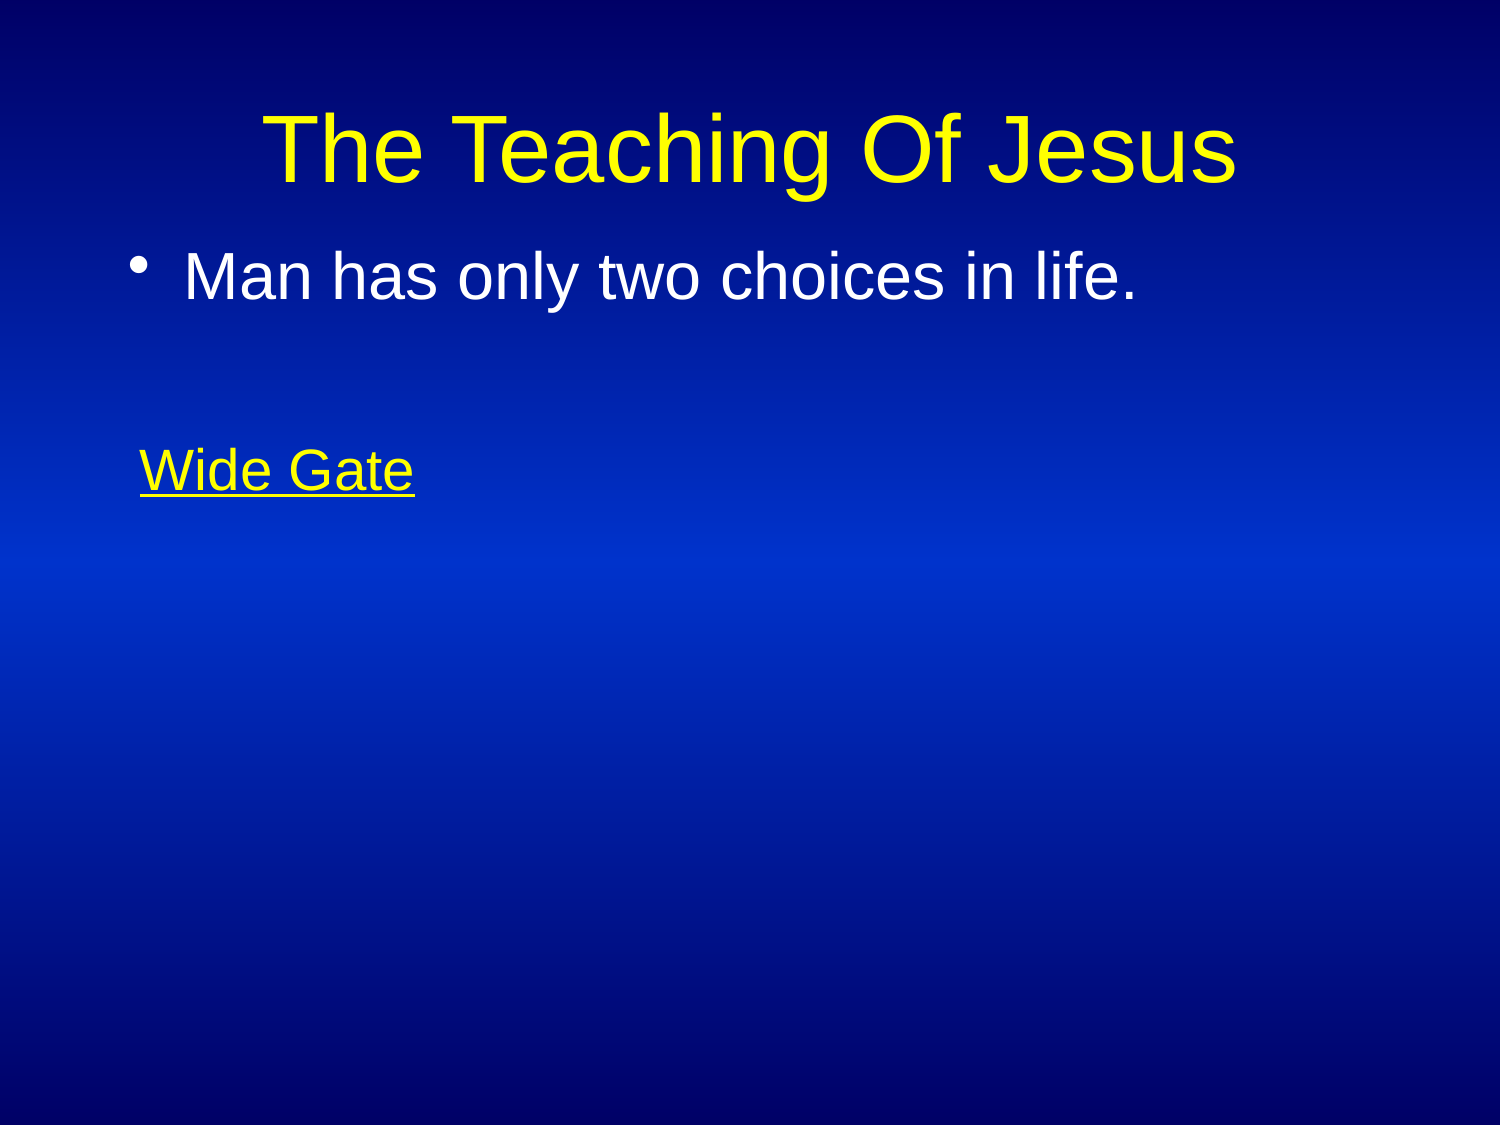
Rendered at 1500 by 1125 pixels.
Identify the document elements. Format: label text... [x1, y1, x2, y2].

text_box Wide Gate [124, 424, 725, 609]
title The Teaching Of Jesus [37, 50, 1463, 238]
list Man has only two choices in life. [112, 224, 1463, 338]
